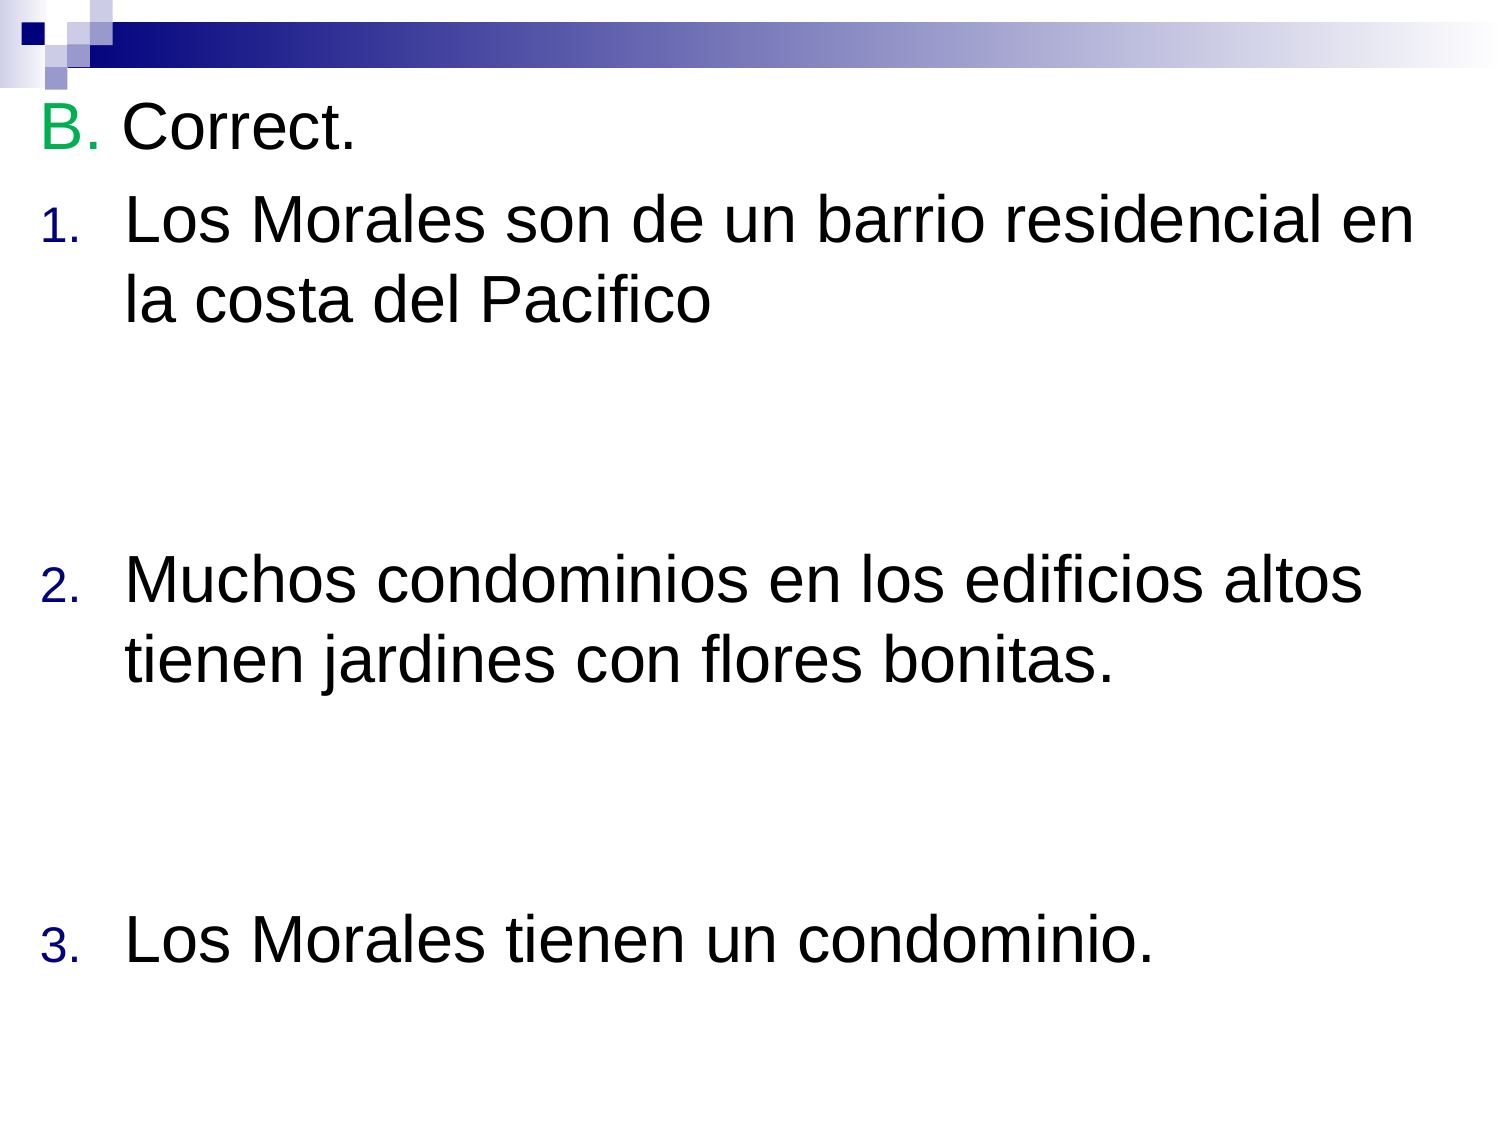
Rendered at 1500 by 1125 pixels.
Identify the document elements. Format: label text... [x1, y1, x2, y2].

list B. Correct. Los Morales son de un barrio residencial en la costa del Pacifico Muchos condominios en los edificios altos tienen jardines con flores bonitas. Los Morales tienen un condominio. [24, 75, 1488, 1050]
